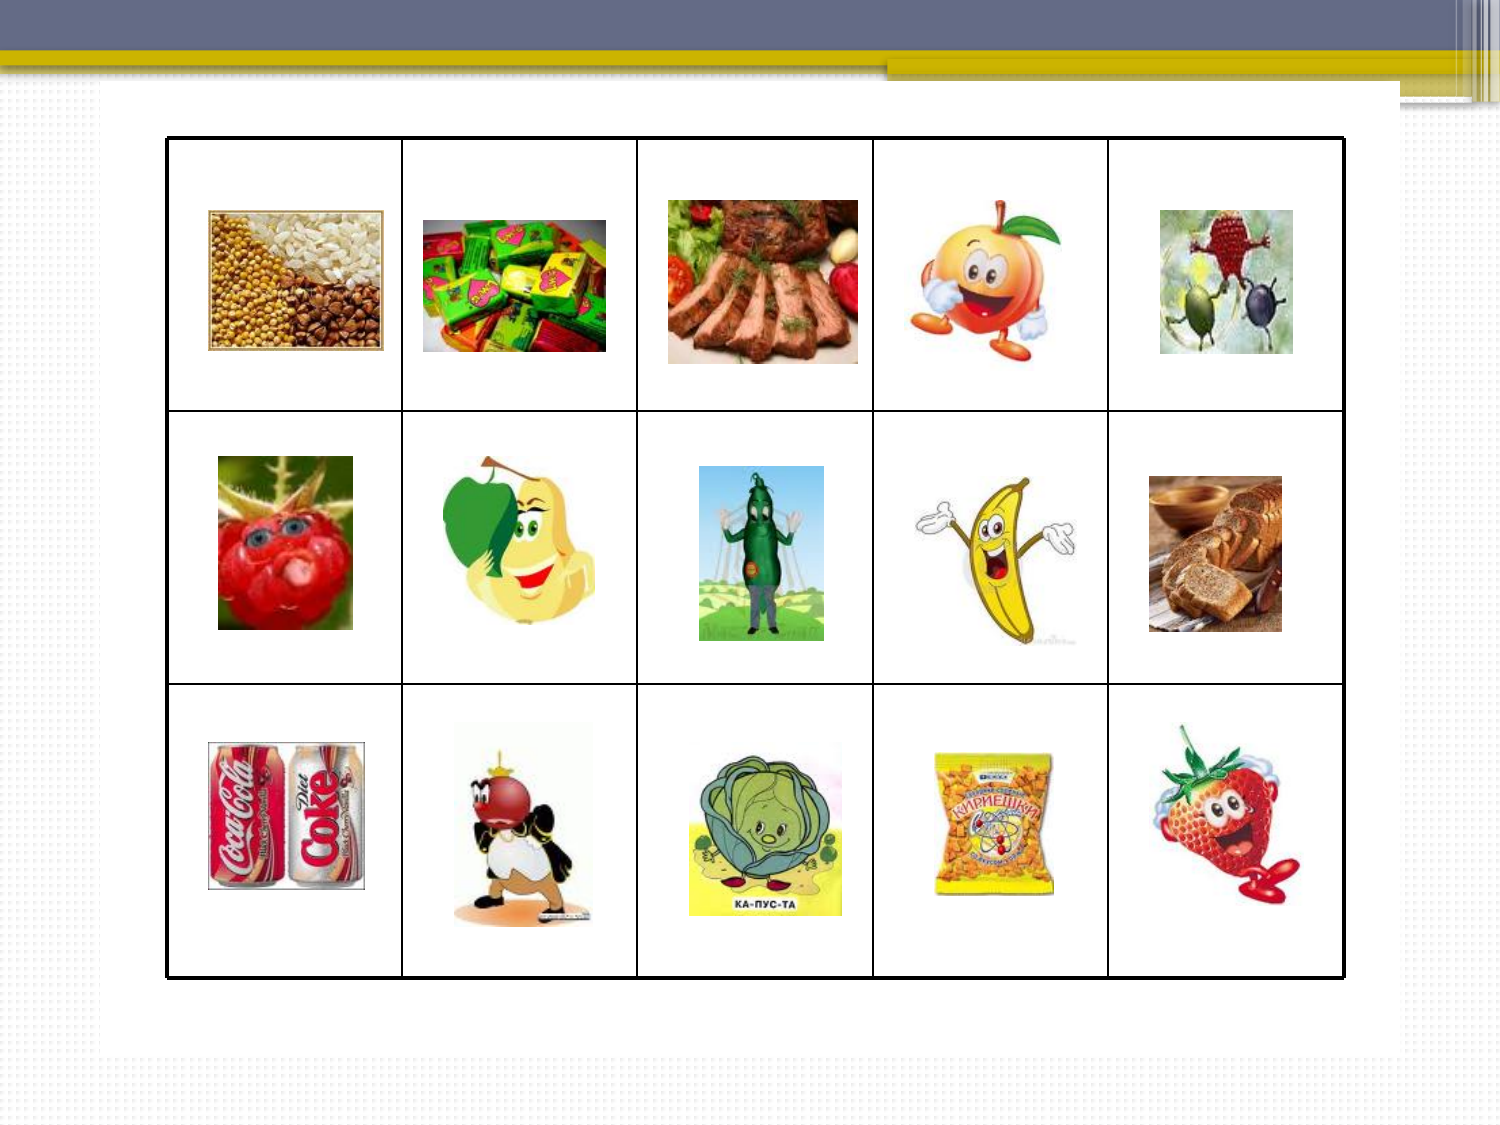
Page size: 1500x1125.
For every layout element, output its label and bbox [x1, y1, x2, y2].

list [99, 80, 1401, 1056]
